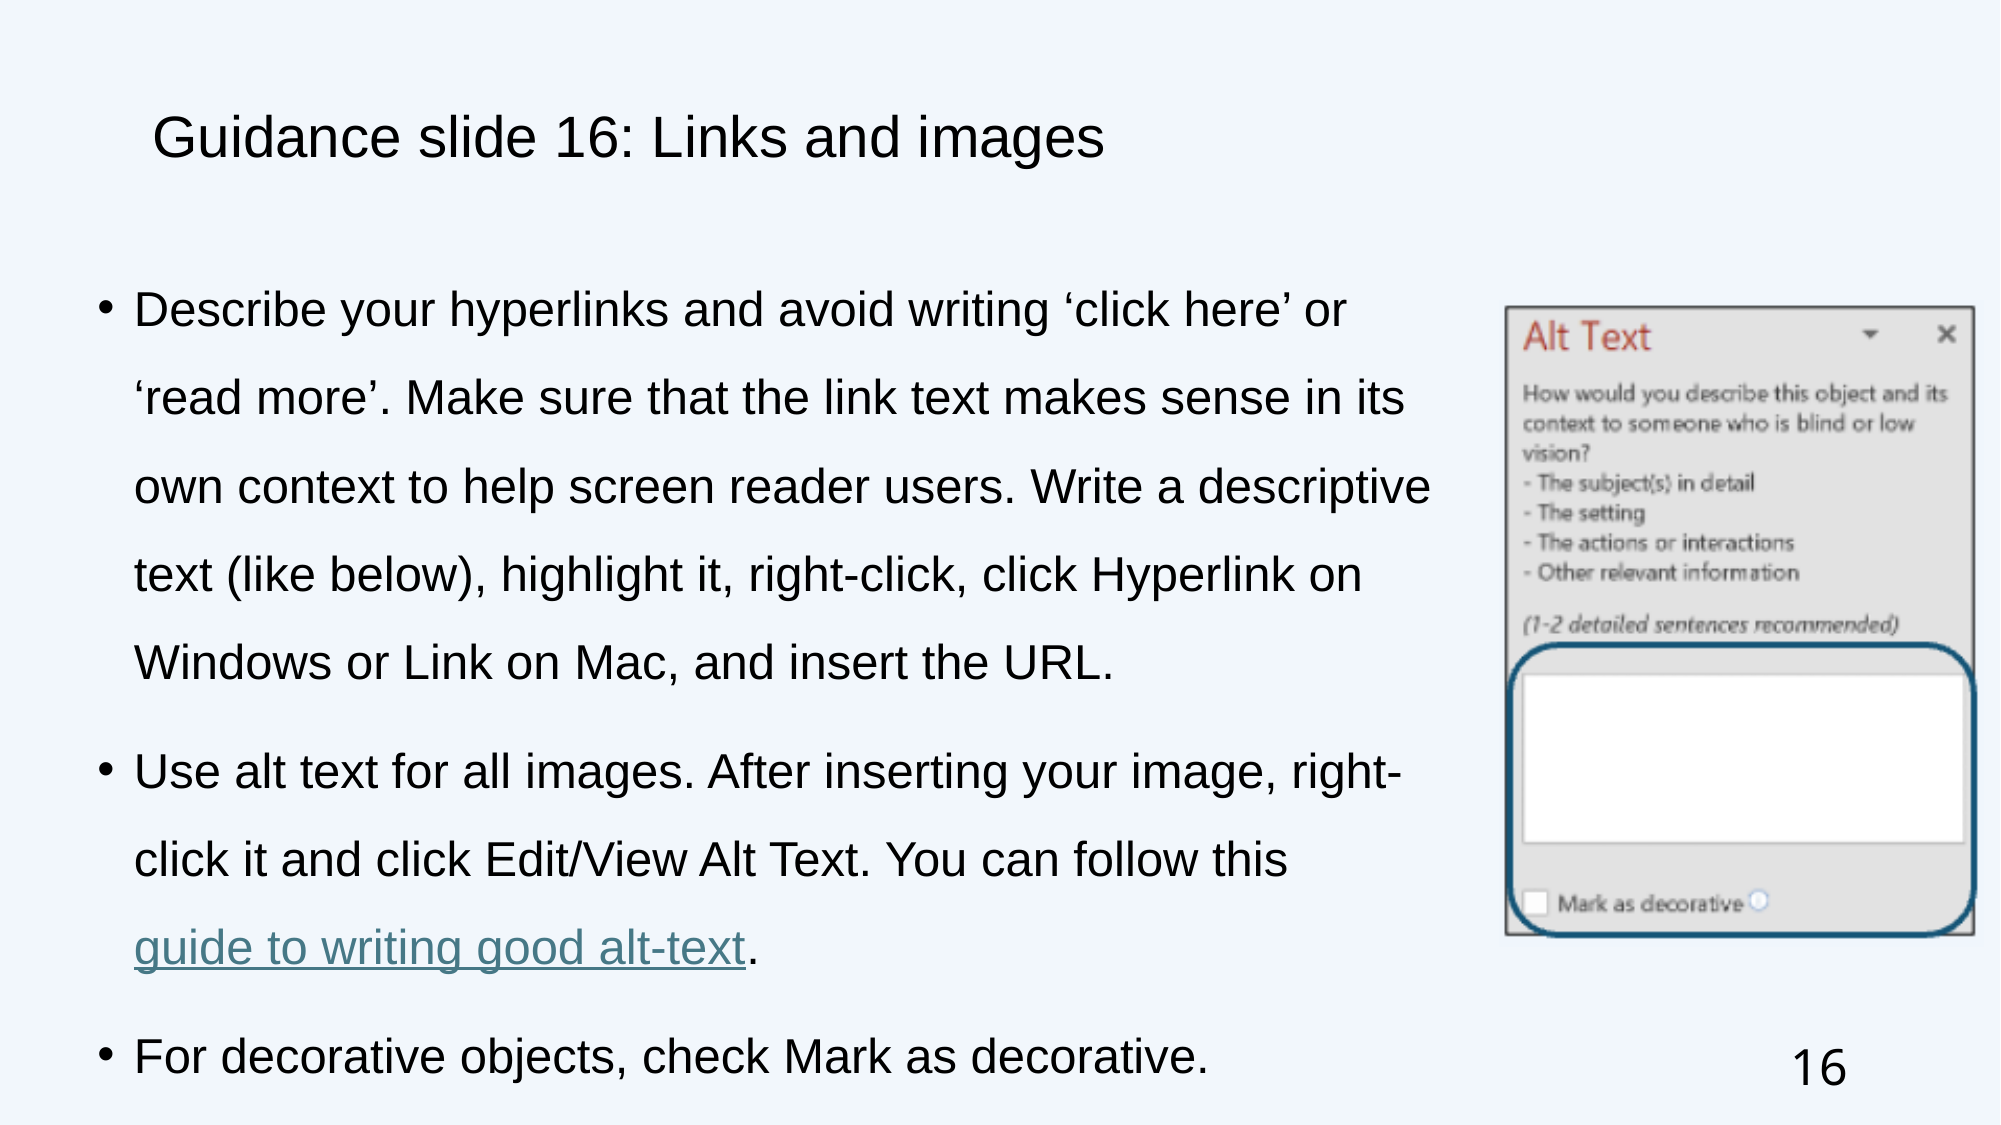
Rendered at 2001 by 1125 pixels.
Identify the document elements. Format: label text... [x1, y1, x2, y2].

title Guidance slide 16: Links and images [137, 29, 1863, 247]
slide_number 16 [1687, 1035, 1863, 1103]
list Describe your hyperlinks and avoid writing ‘click here’ or ‘read more’. Make sure that the link text makes sense in its own context to help screen reader users. Write a descriptive text (like below), highlight it, right-click, click Hyperlink on Windows or Link on Mac, and insert the URL. Use alt text for all images. After inserting your image, right-click it and click Edit/View Alt Text. You can follow this guide to writing good alt-text. For decorative objects, check Mark as decorative. [82, 240, 1467, 1096]
picture [1499, 299, 1984, 947]
